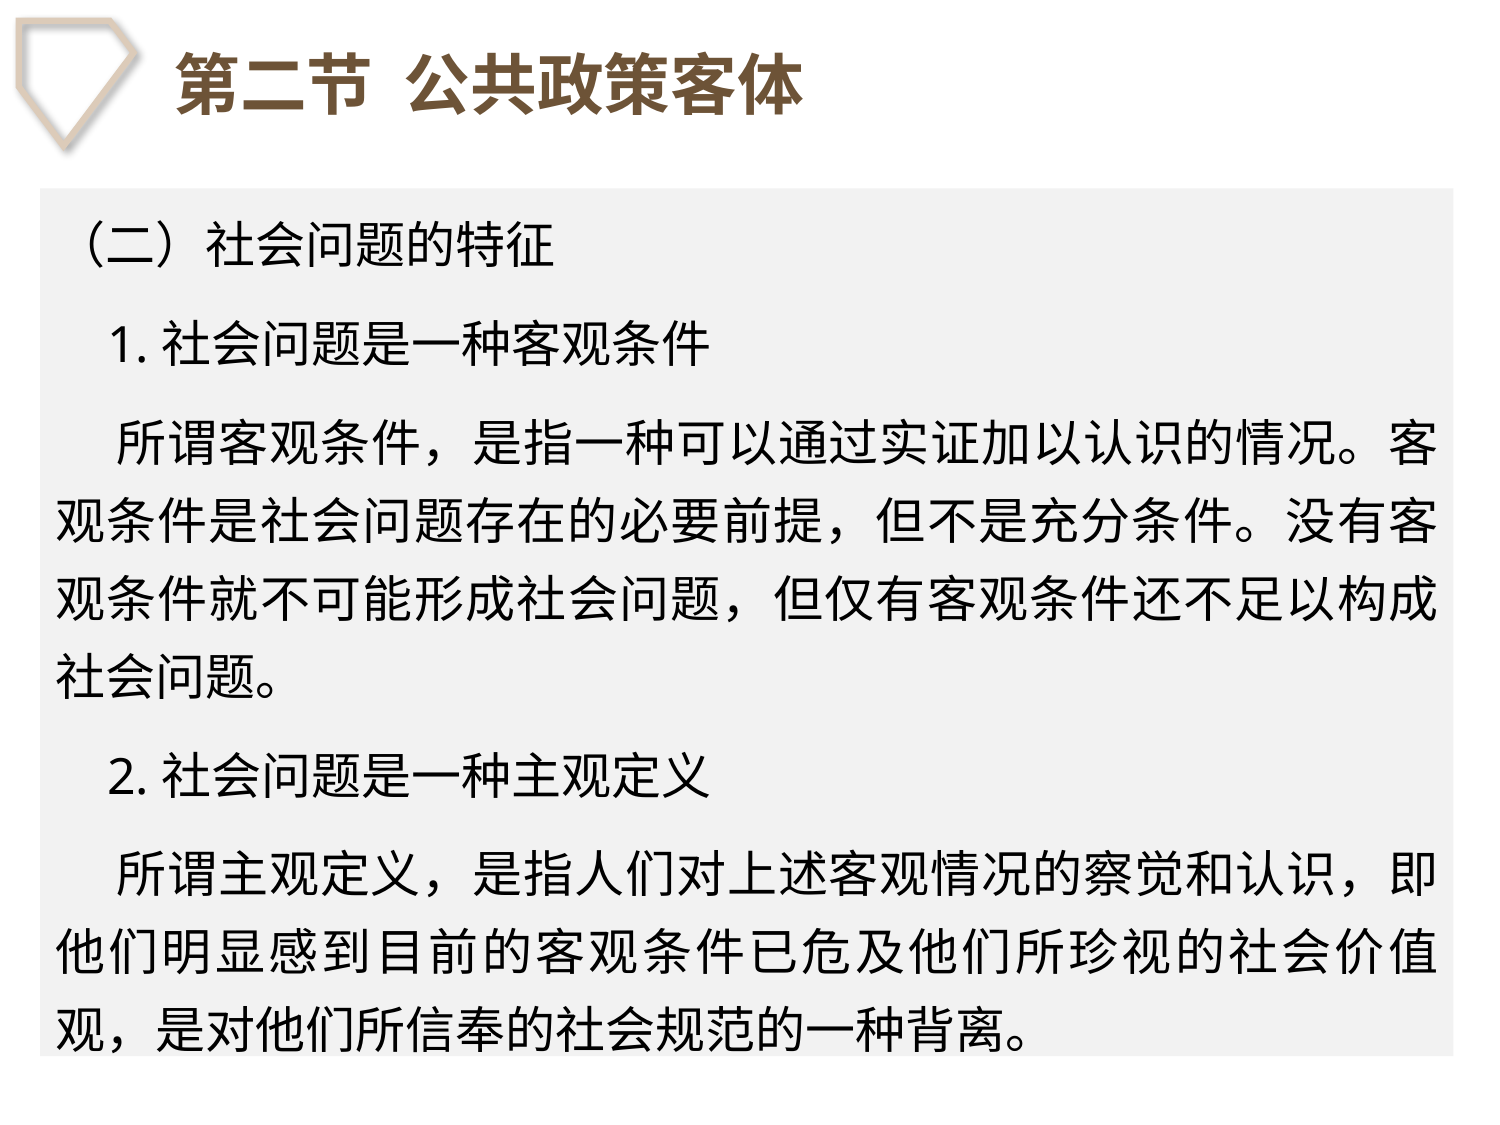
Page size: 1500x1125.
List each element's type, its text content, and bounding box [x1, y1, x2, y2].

title 第二节 公共政策客体 [158, 18, 1456, 159]
list （二）社会问题的特征 1.社会问题是一种客观条件 所谓客观条件，是指一种可以通过实证加以认识的情况。客观条件是社会问题存在的必要前提，但不是充分条件。没有客观条件就不可能形成社会问题，但仅有客观条件还不足以构成社会问题。 2.社会问题是一种主观定义 所谓主观定义，是指人们对上述客观情况的察觉和认识，即他们明显感到目前的客观条件已危及他们所珍视的社会价值观，是对他们所信奉的社会规范的一种背离。 [40, 188, 1454, 1057]
